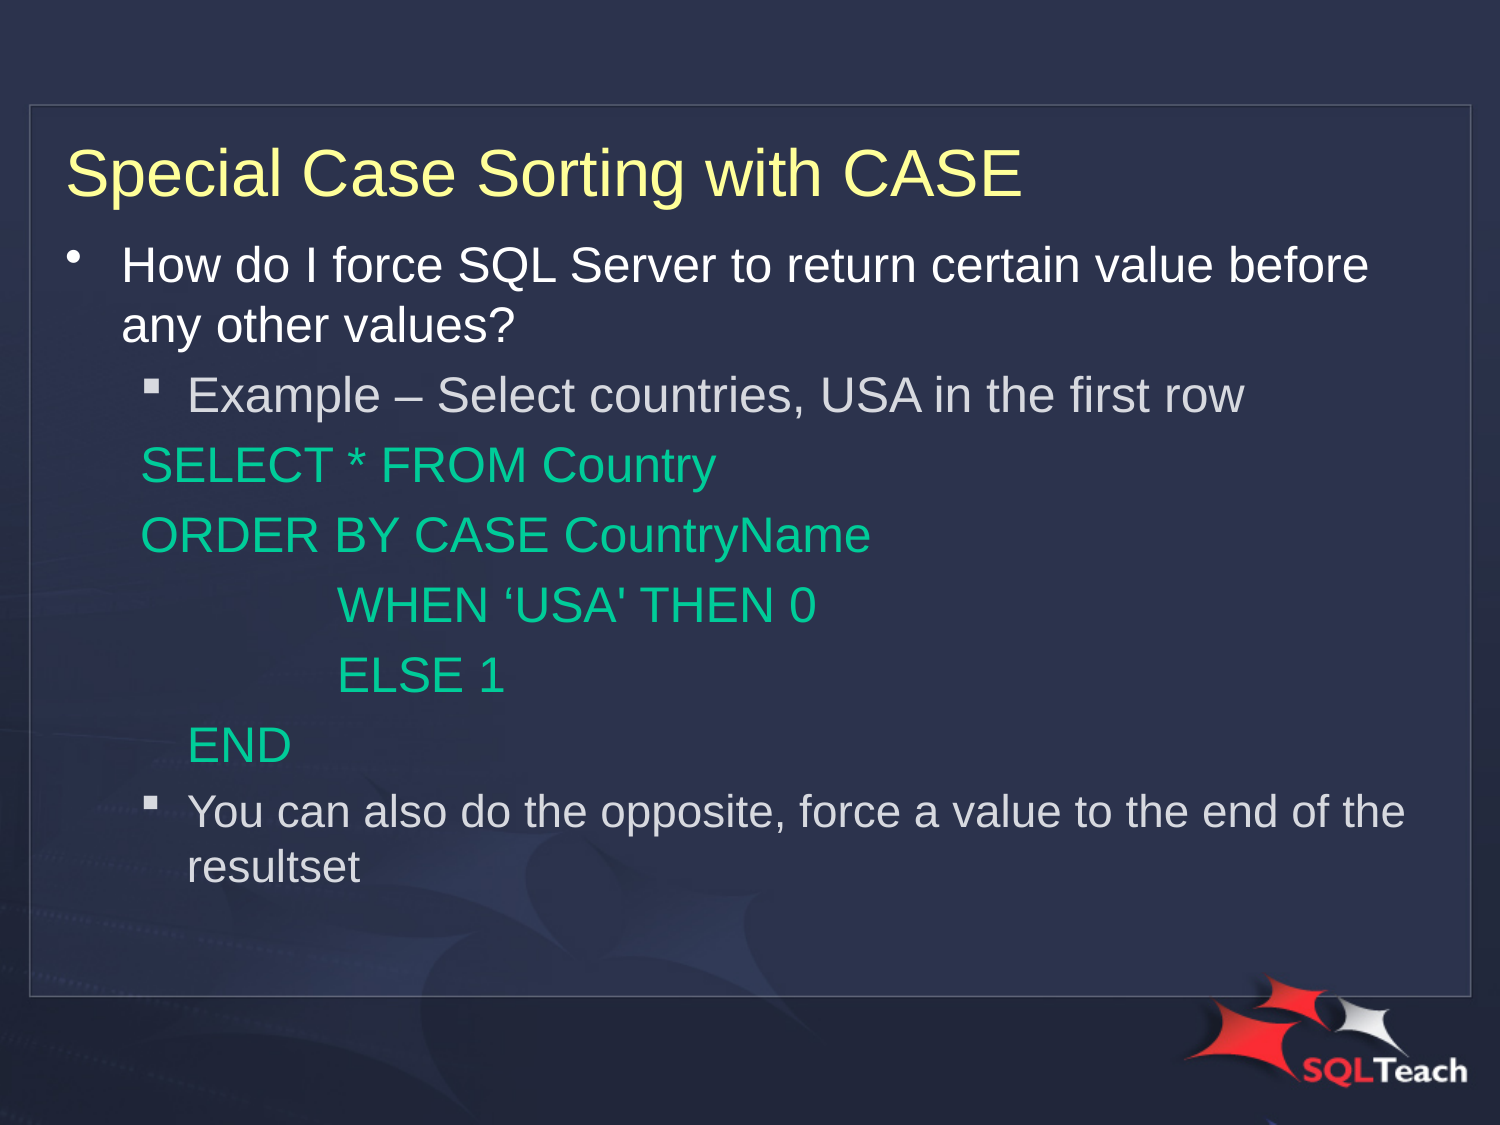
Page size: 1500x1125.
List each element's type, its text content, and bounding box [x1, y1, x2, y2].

title Special Case Sorting with CASE [49, 137, 1326, 202]
picture [0, 0, 1500, 1125]
list How do I force SQL Server to return certain value before any other values? Example – Select countries, USA in the first row SELECT * FROM Country ORDER BY CASE CountryName WHEN ‘USA' THEN 0 ELSE 1 END You can also do the opposite, force a value to the end of the resultset [49, 224, 1427, 1047]
